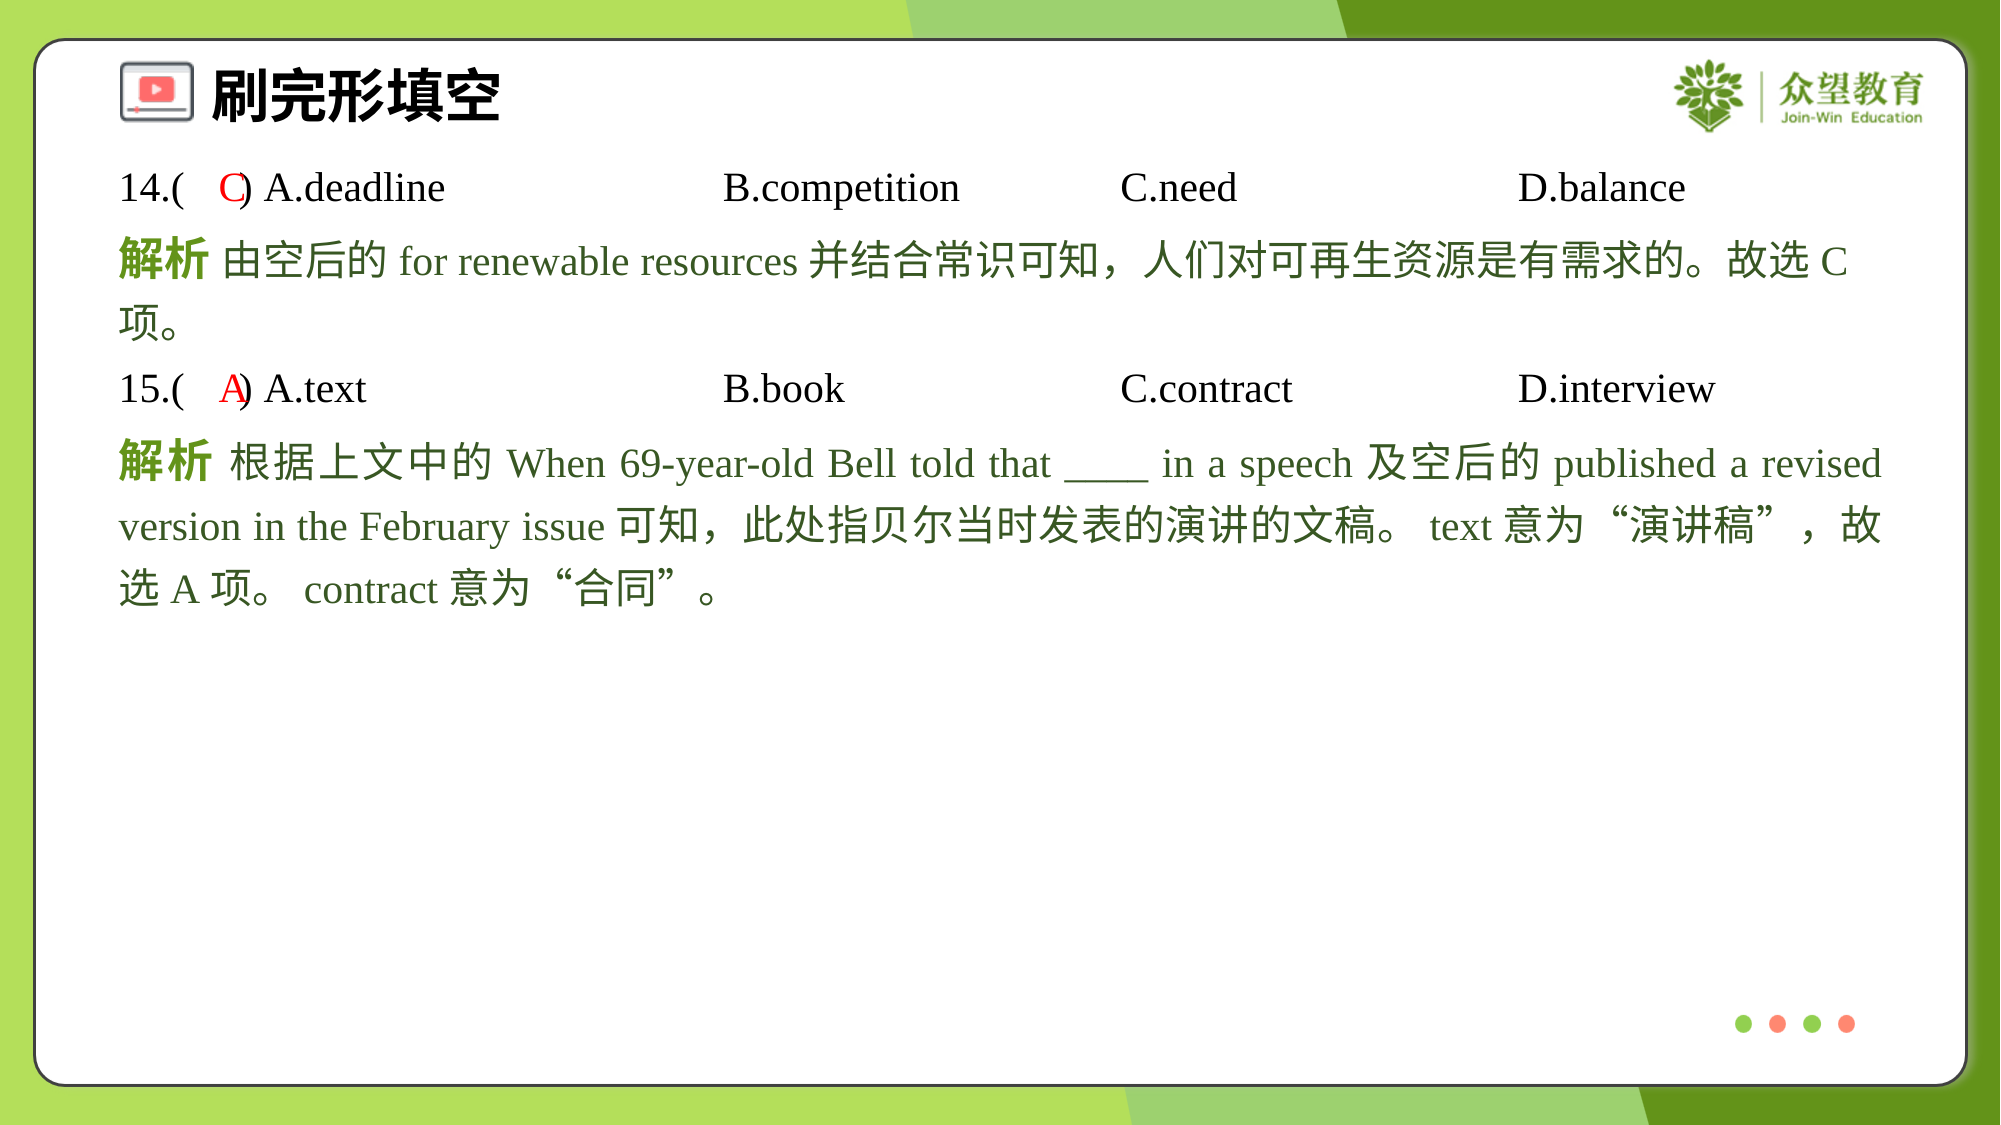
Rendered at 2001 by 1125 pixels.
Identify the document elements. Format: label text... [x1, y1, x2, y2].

text_box 解析 根据上文中的When 69-year-old Bell told that ____ in a speech及空后的published a revised version in the February issue可知，此处指贝尔当时发表的演讲的文稿。text意为“演讲稿”，故选A项。contract意为“合同”。 [118, 417, 1883, 607]
text_box 14.( ) A.deadline B.competition C.need D.balance [118, 146, 213, 204]
text_box 15.( ) A.text B.book C.contract D.interview [254, 348, 1883, 406]
text_box 15.( ) A.text B.book C.contract D.interview [118, 348, 213, 406]
text_box A [213, 348, 254, 406]
text_box 14.( ) A.deadline B.competition C.need D.balance [252, 146, 1883, 204]
picture [0, 0, 2000, 1125]
text_box C [213, 146, 252, 205]
text_box 解析 由空后的for renewable resources并结合常识可知，人们对可再生资源是有需求的。故选C项。 [118, 215, 1883, 343]
